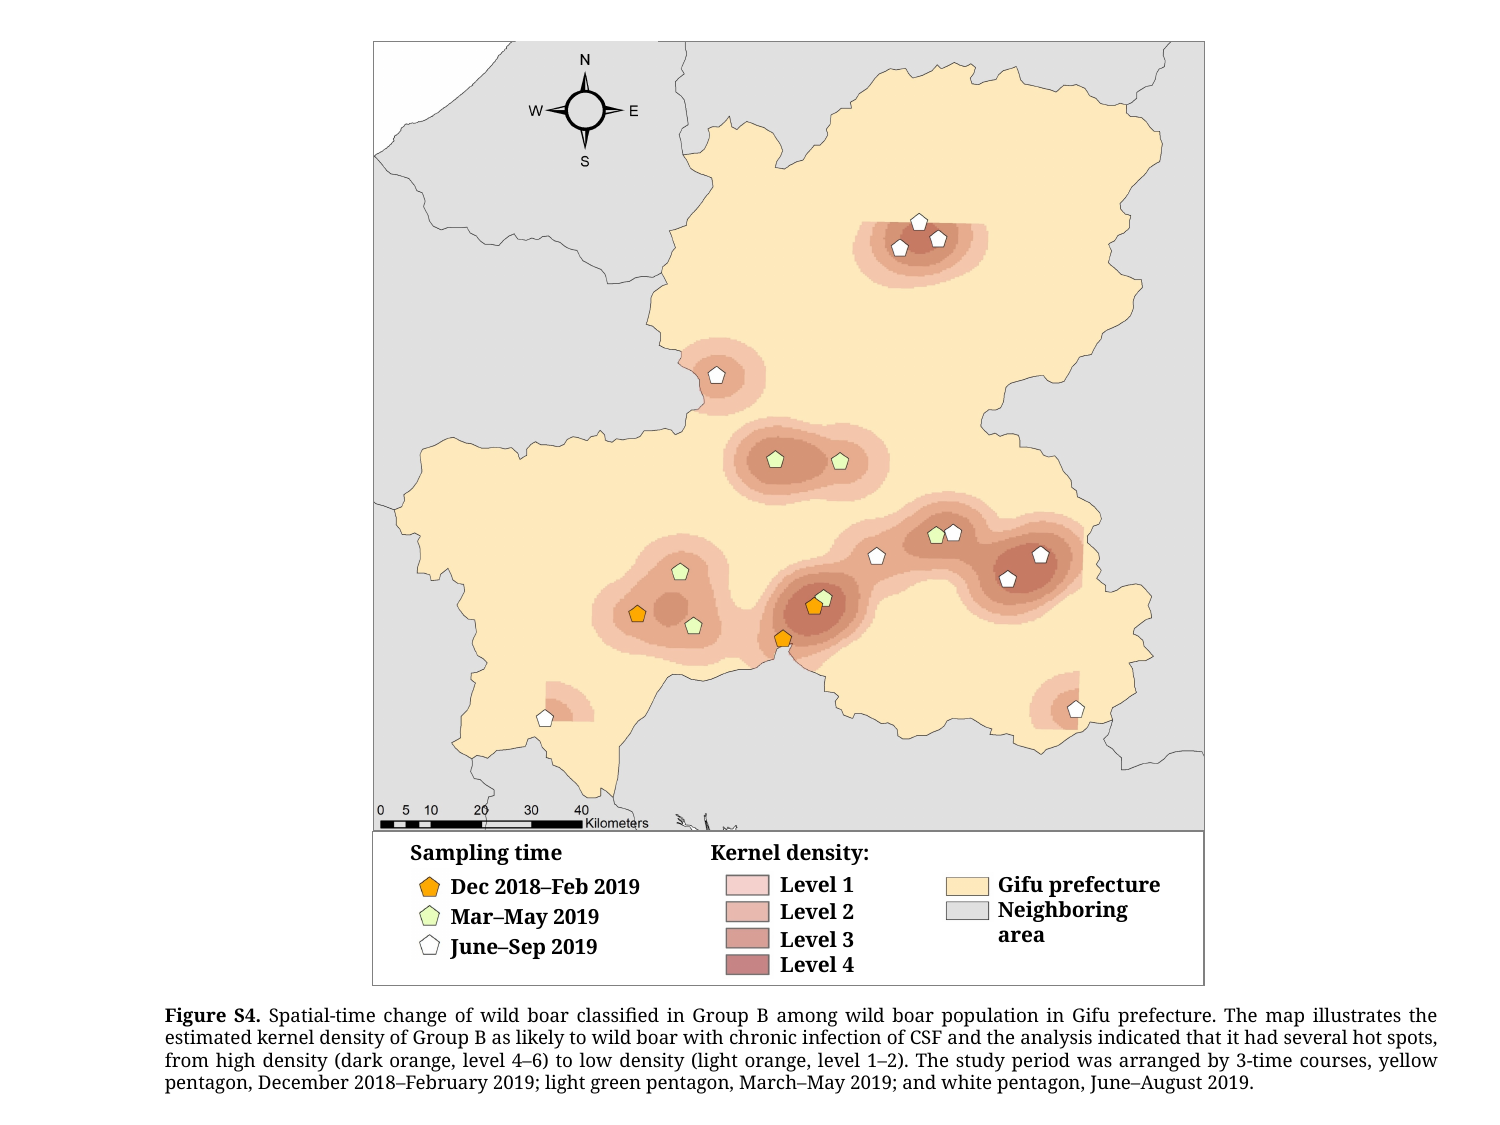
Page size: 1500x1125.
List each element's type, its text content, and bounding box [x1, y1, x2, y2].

text_box Figure S4. Spatial-time change of wild boar classified in Group B among wild boar population in Gifu prefecture. The map illustrates the estimated kernel density of Group B as likely to wild boar with chronic infection of CSF and the analysis indicated that it had several hot spots, from high density (dark orange, level 4–6) to low density (light orange, level 1–2). The study period was arranged by 3-time courses, yellow pentagon, December 2018–February 2019; light green pentagon, March–May 2019; and white pentagon, June–August 2019. [149, 996, 1452, 1124]
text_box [372, 41, 1205, 986]
